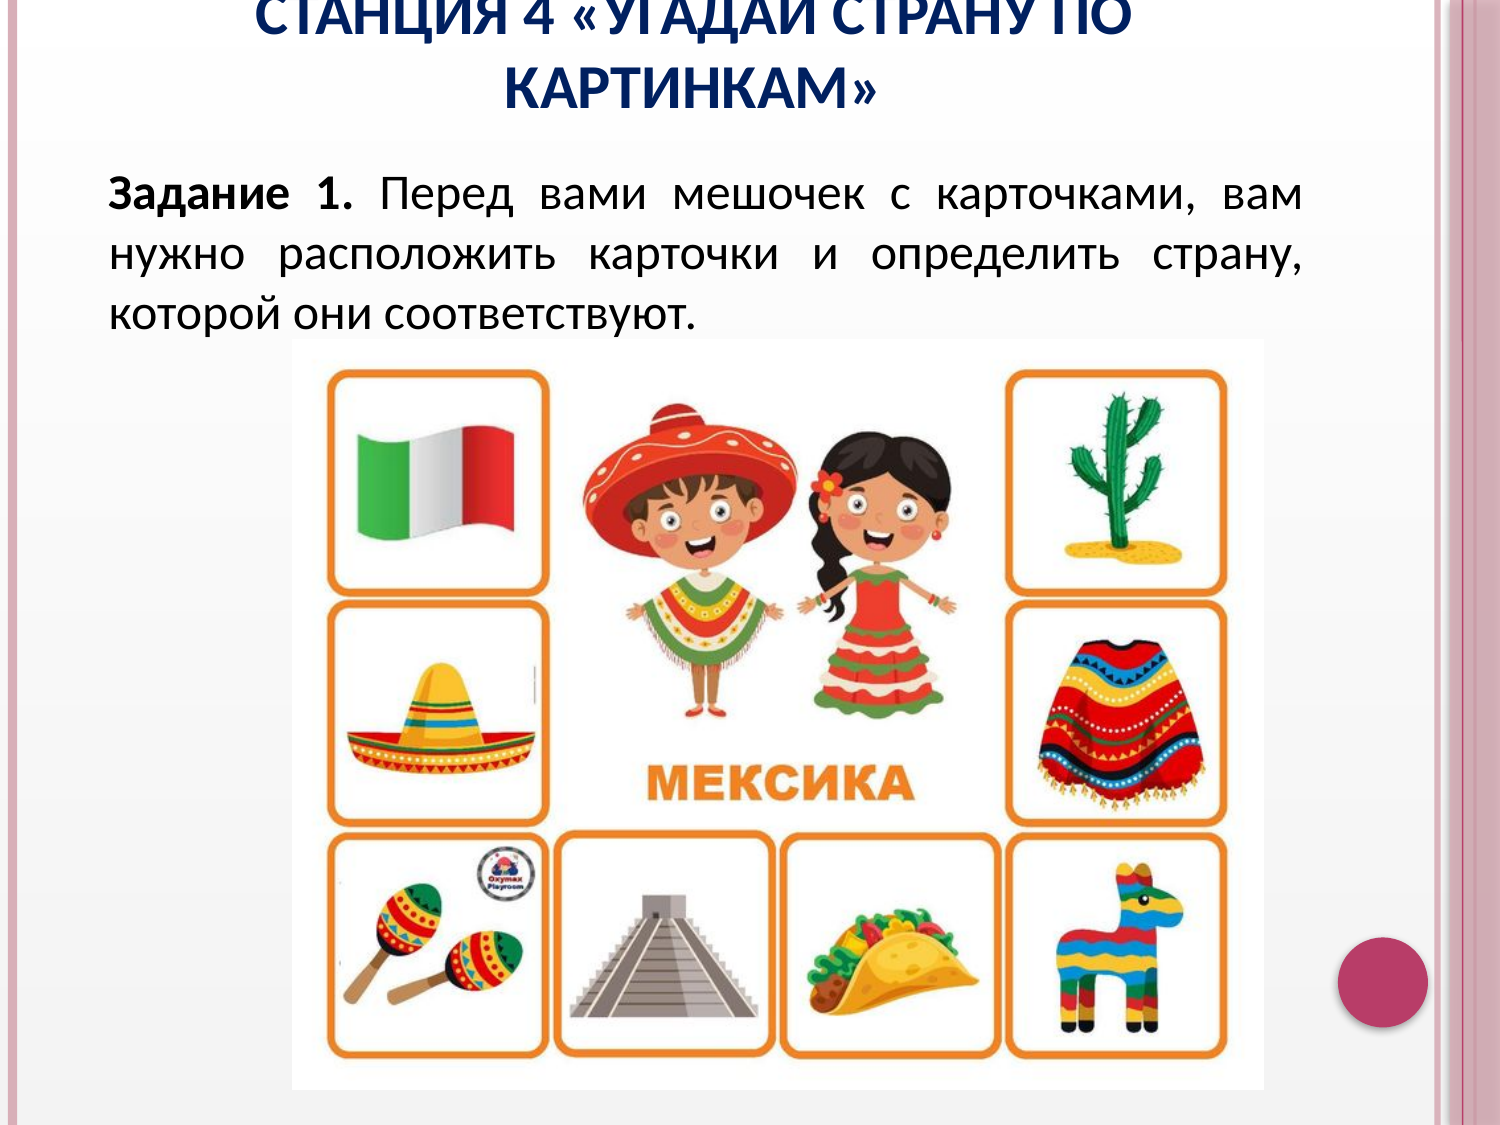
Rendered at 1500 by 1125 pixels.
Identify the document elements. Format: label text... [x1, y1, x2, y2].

title Станция 4 «Угадай страну по картинкам» [82, 0, 1307, 129]
picture [292, 339, 1264, 1091]
list Задание 1. Перед вами мешочек с карточками, вам нужно расположить карточки и определить страну, которой они соответствуют. [93, 152, 1319, 952]
